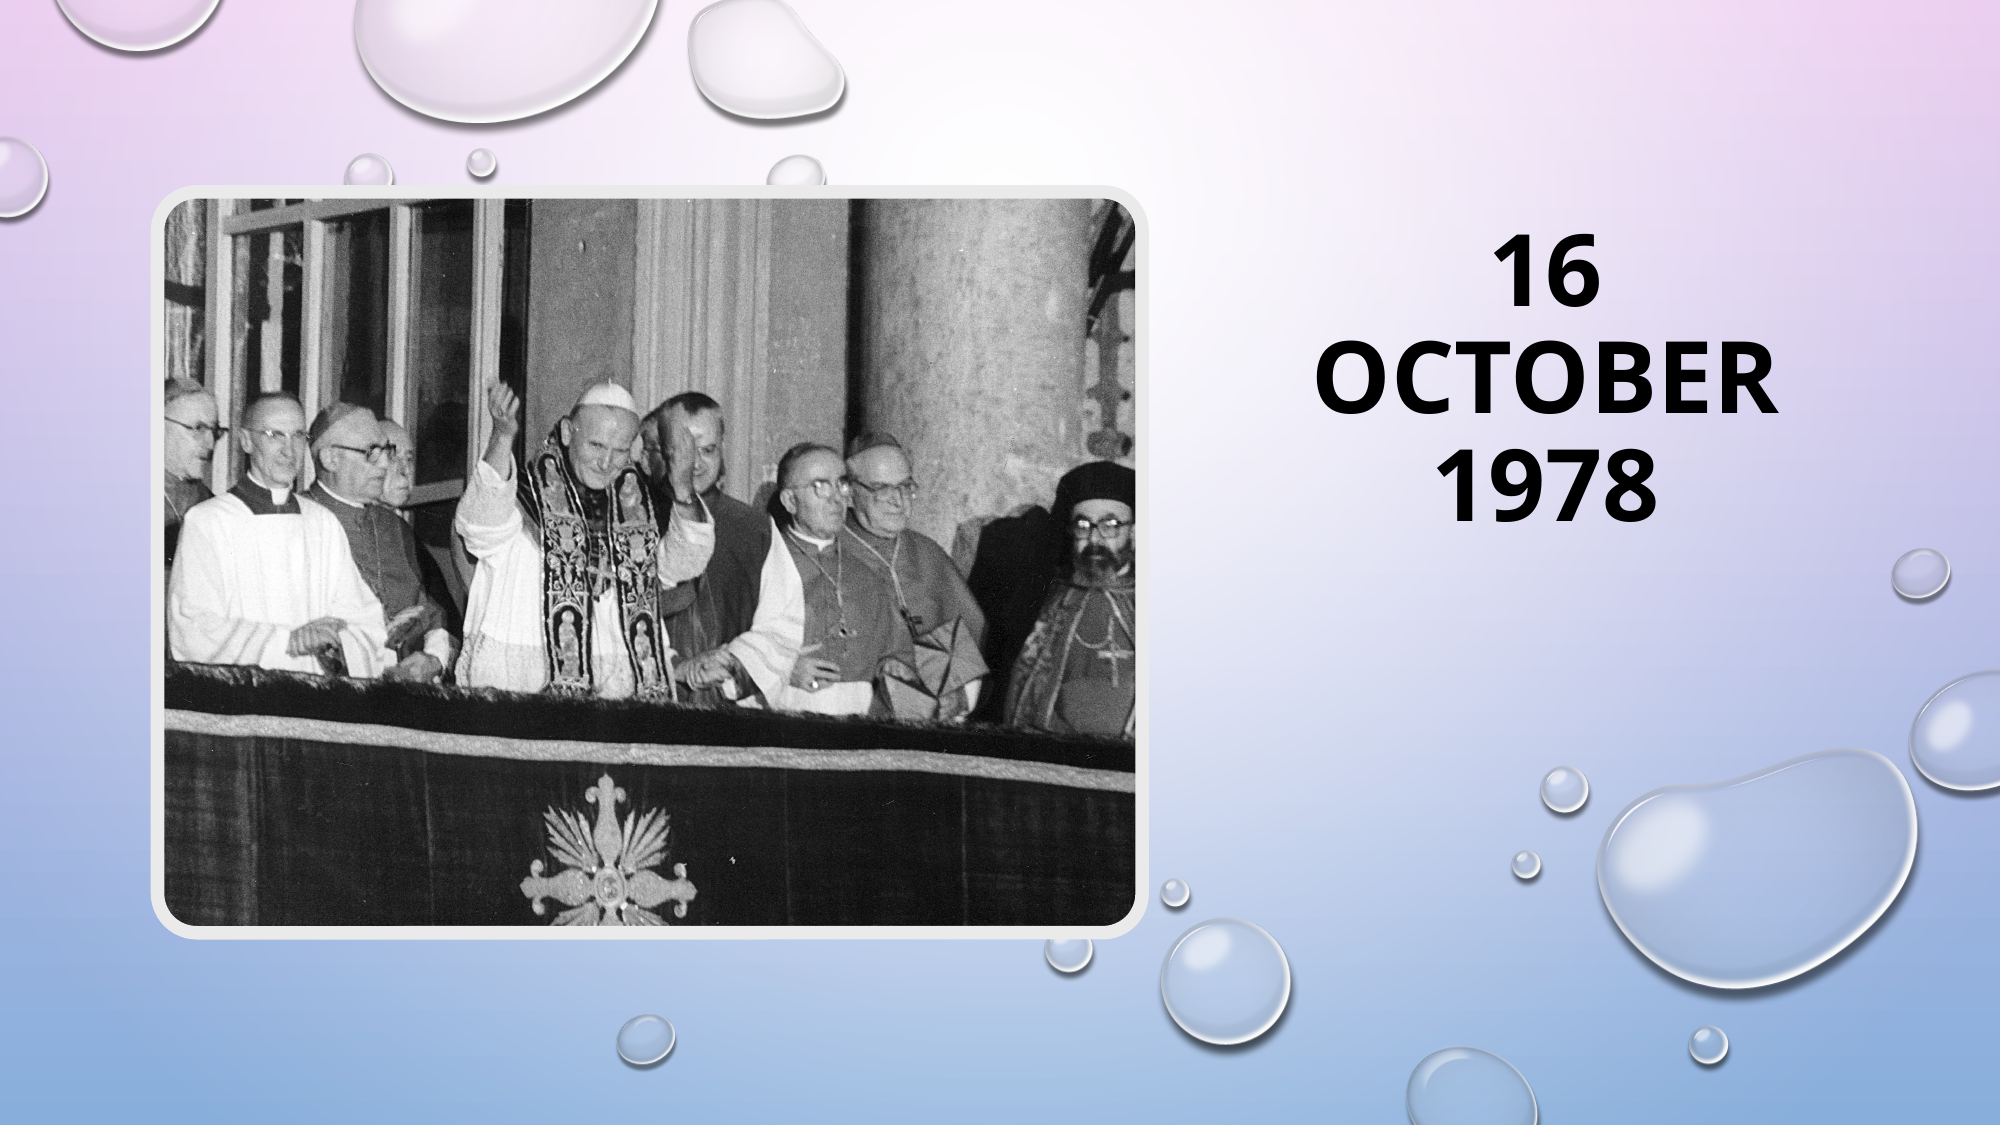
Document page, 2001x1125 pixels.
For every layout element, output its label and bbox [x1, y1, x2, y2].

picture [0, 0, 2000, 1125]
list [157, 191, 1143, 933]
